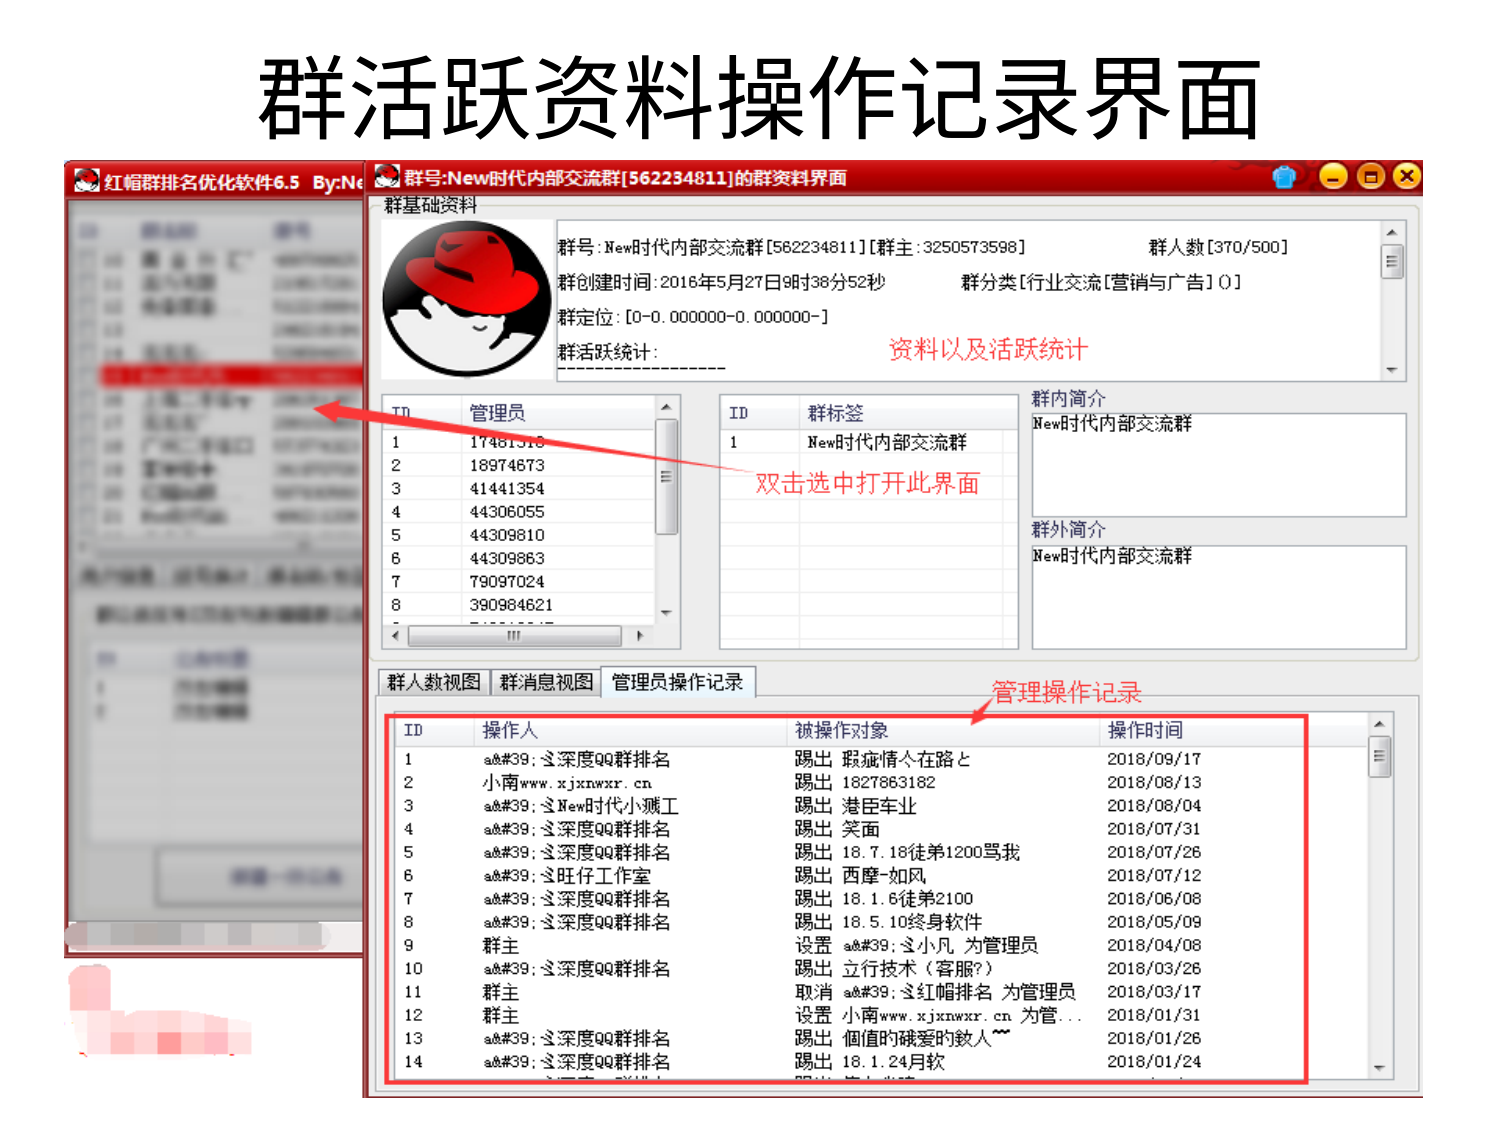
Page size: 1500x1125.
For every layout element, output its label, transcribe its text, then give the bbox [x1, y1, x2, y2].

picture [64, 160, 1423, 1098]
title 群活跃资料操作记录界面 [123, 19, 1399, 159]
